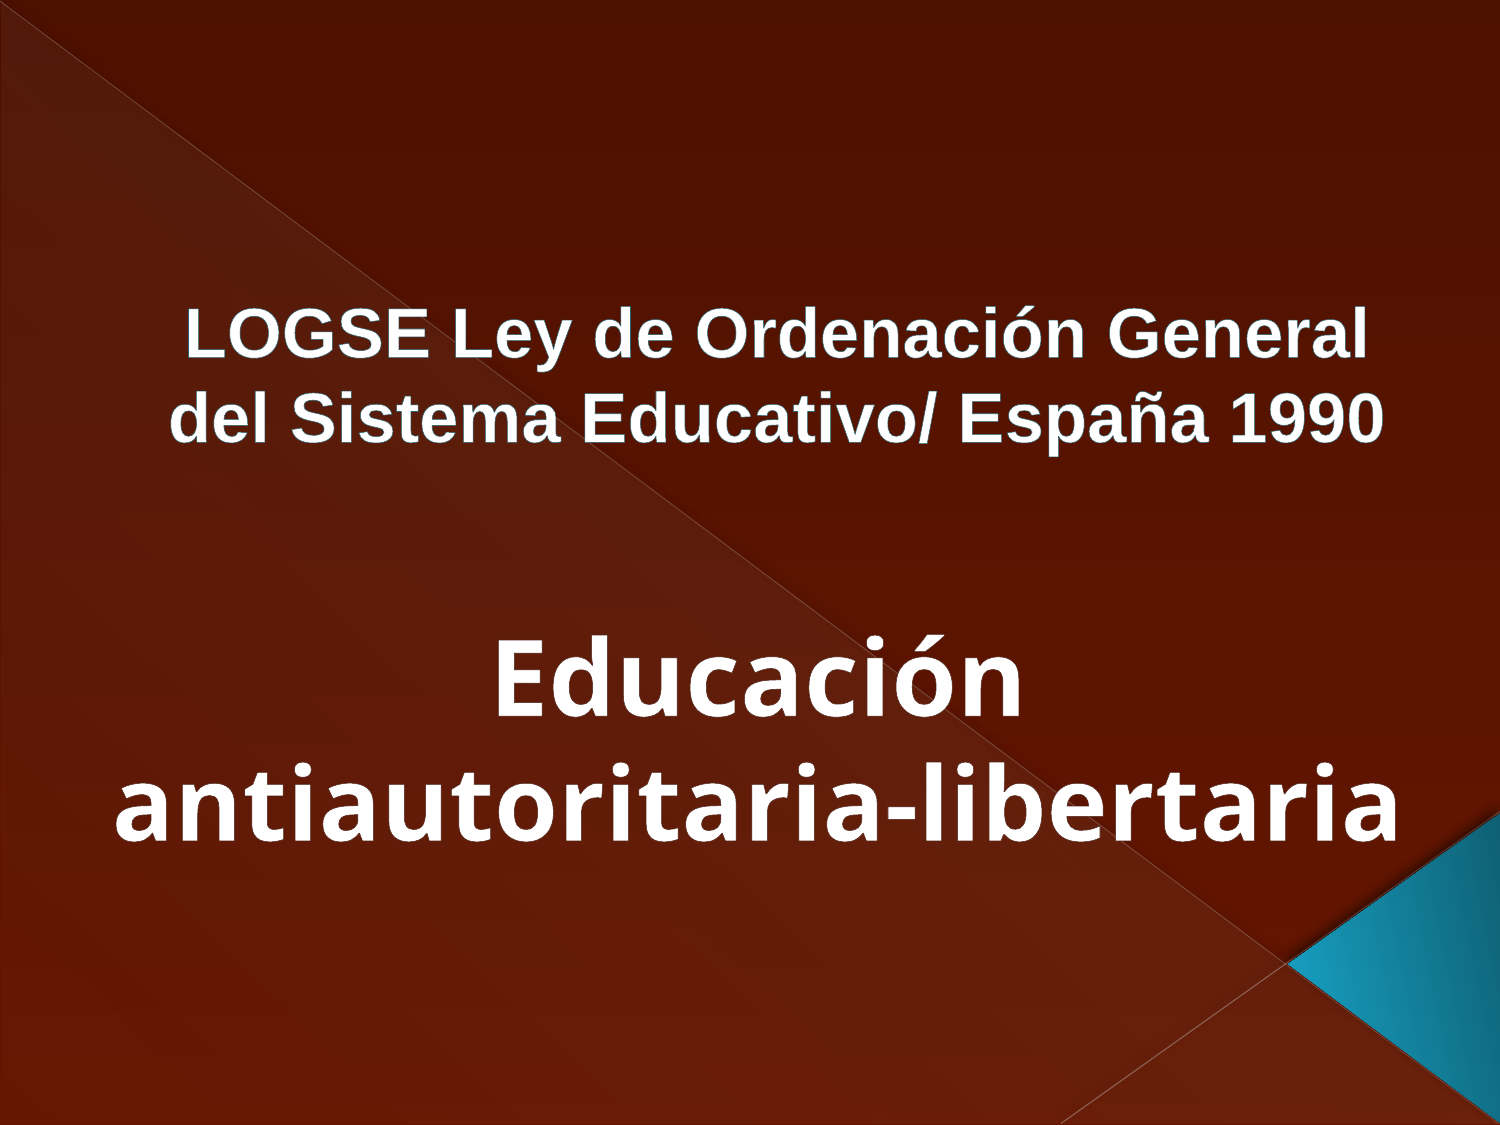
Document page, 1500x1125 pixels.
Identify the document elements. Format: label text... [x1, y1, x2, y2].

subtitle Educación antiautoritaria-libertaria [93, 550, 1423, 991]
title LOGSE Ley de Ordenación General del Sistema Educativo/ España 1990 [82, 222, 1405, 464]
